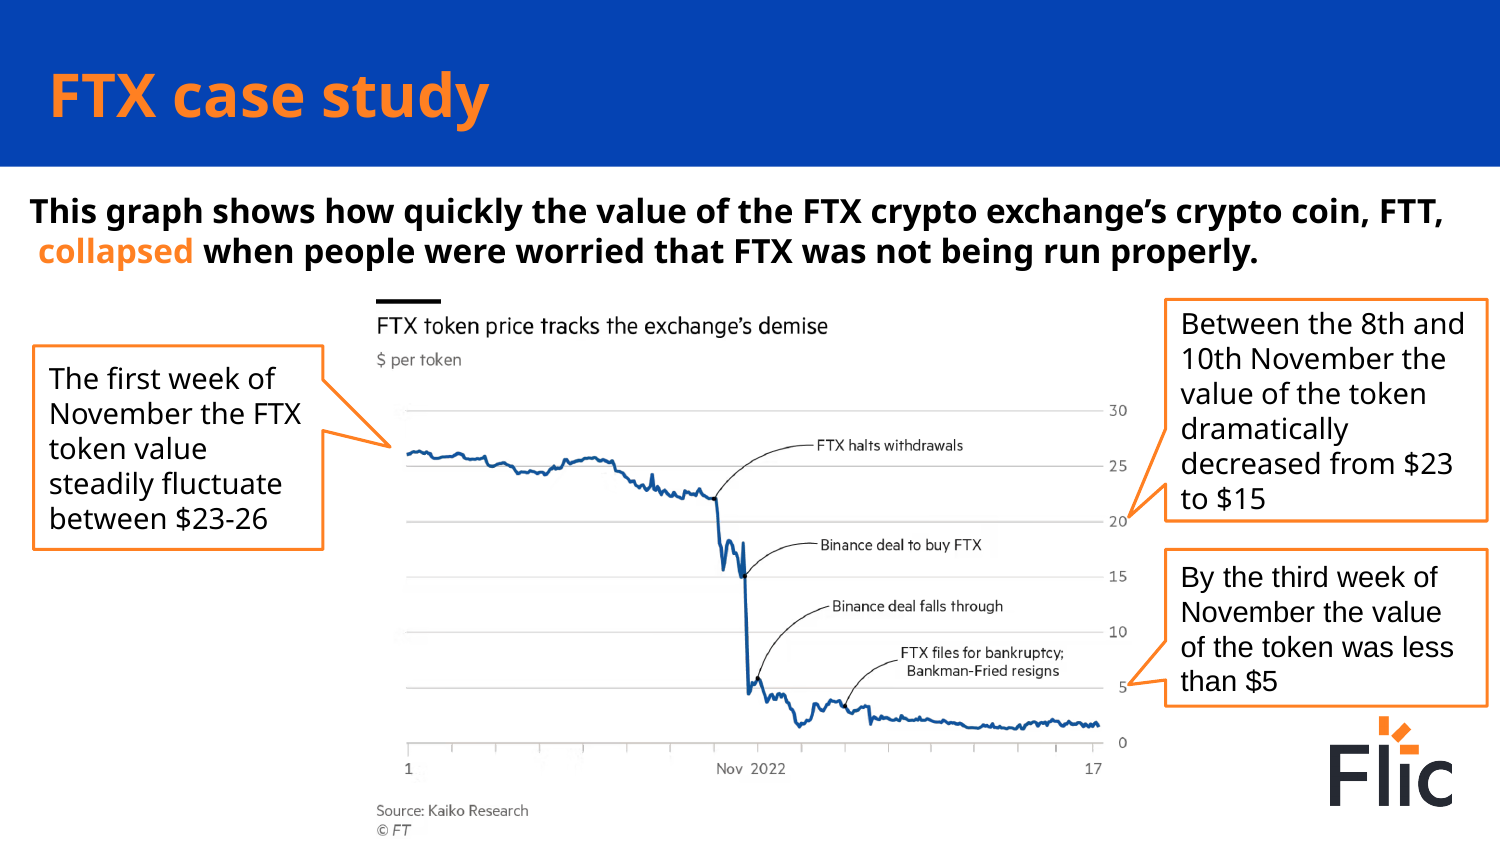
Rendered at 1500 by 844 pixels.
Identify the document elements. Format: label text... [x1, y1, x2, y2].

text_box FTX case study [33, 31, 1358, 145]
text_box By the third week of November the value of the token was less than $5 [1136, 549, 1488, 707]
picture [376, 299, 1132, 840]
picture [1330, 716, 1452, 807]
text_box Between the 8th and 10th November the value of the token dramatically decreased from $23 to $15 [1136, 299, 1488, 522]
text_box The first week of November the FTX token value steadily fluctuate between $23-26 [33, 345, 370, 550]
text_box This graph shows how quickly the value of the FTX crypto exchange’s crypto coin, FTT, collapsed when people were worried that FTX was not being run properly. [14, 175, 1466, 320]
